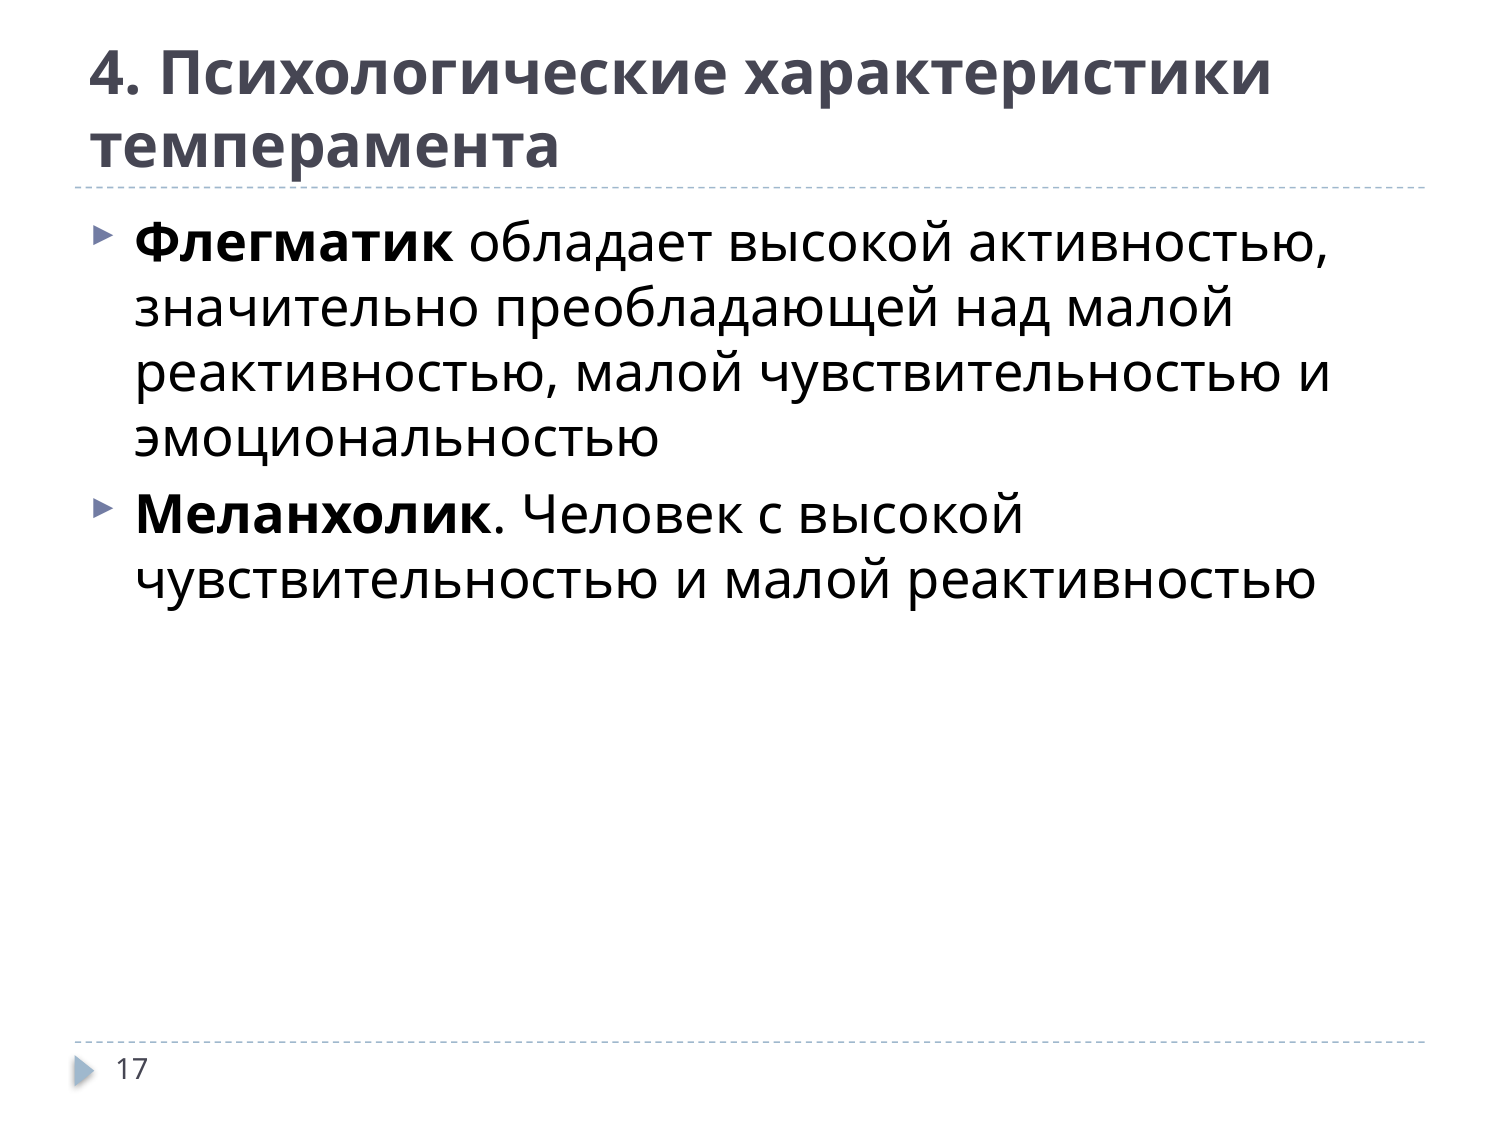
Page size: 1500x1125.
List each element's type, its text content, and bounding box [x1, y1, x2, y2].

list Флегматик обладает высокой активностью, значительно преобладающей над малой реактивностью, малой чувствительностью и эмоциональностью Меланхолик. Человек с высокой чувствительностью и малой реактивностью [75, 200, 1425, 1010]
title 4. Психологические характеристики темперамента [75, 24, 1425, 188]
slide_number 17 [100, 1042, 426, 1103]
